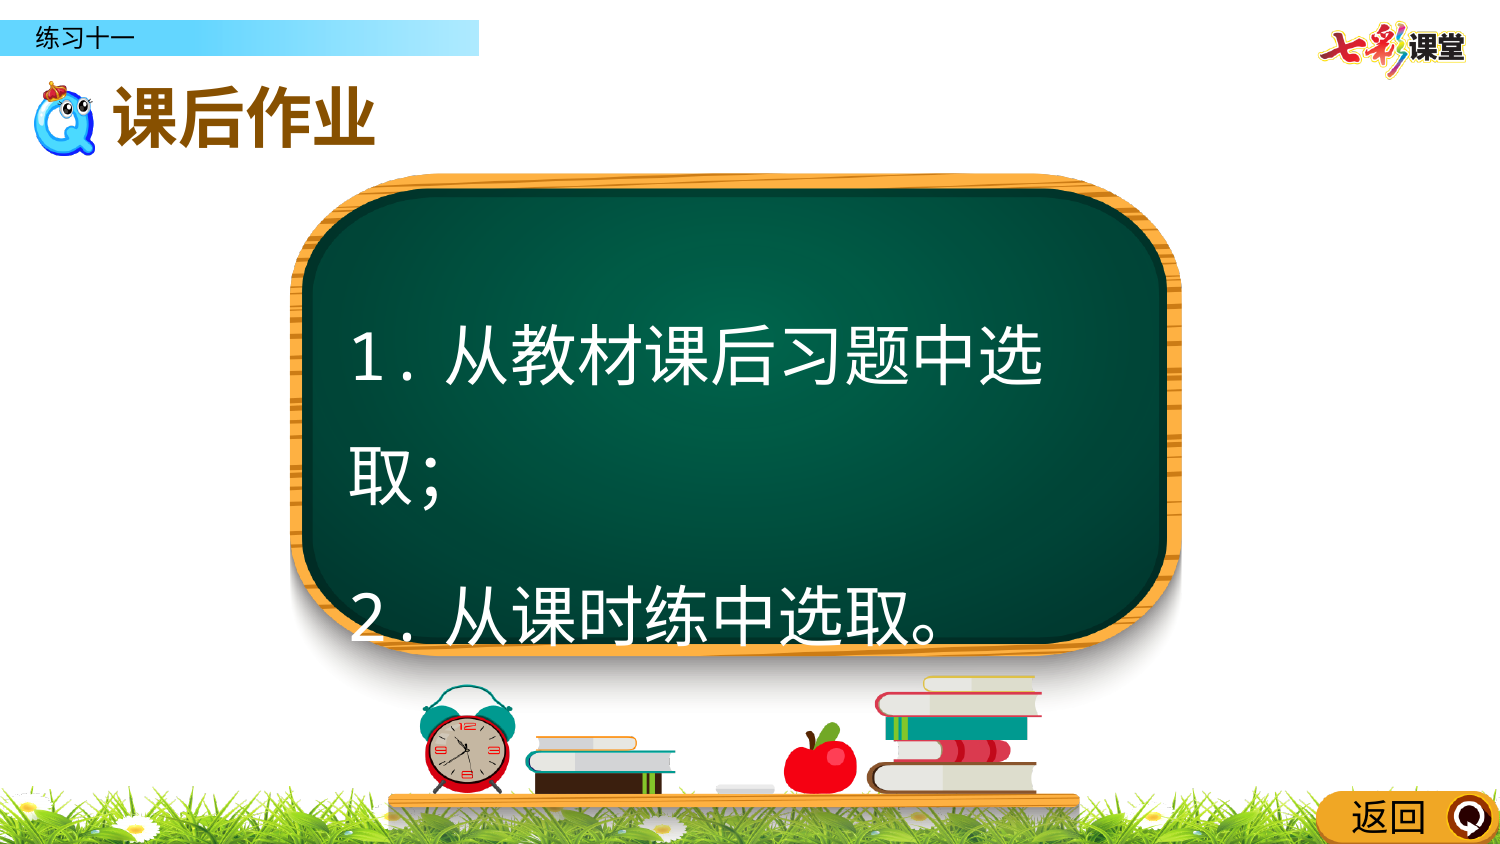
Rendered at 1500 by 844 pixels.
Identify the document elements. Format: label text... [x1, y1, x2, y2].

text_box 课后作业 [100, 69, 404, 161]
picture [0, 173, 1500, 844]
picture [34, 80, 96, 157]
picture [1316, 20, 1468, 80]
